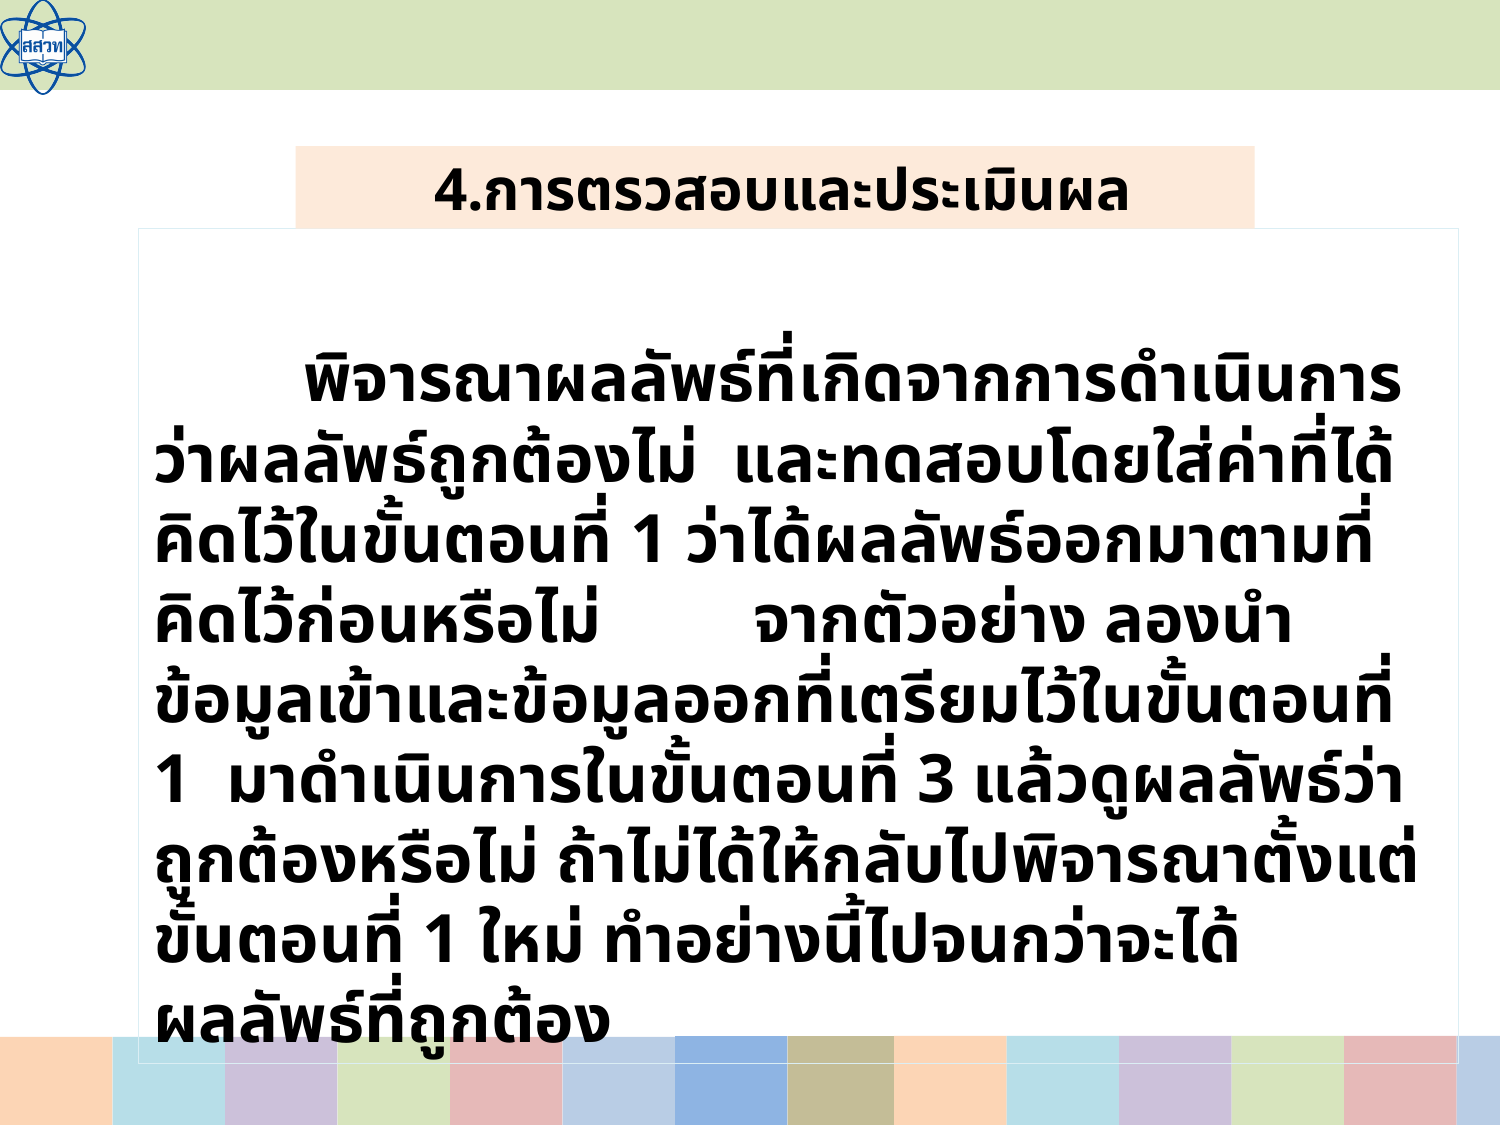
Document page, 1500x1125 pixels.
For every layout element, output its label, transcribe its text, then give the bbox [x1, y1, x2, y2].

text_box พิจารณาผลลัพธ์ที่เกิดจากการดำเนินการ ว่าผลลัพธ์ถูกต้องไม่ และทดสอบโดยใส่ค่าที่ได้คิดไว้ในขั้นตอนที่ 1 ว่าได้ผลลัพธ์ออกมาตามที่คิดไว้ก่อนหรือไม่ จากตัวอย่าง ลองนำข้อมูลเข้าและข้อมูลออกที่เตรียมไว้ในขั้นตอนที่ 1 มาดำเนินการในขั้นตอนที่ 3 แล้วดูผลลัพธ์ว่าถูกต้องหรือไม่ ถ้าไม่ได้ให้กลับไปพิจารณาตั้งแต่ขั้นตอนที่ 1 ใหม่ ทำอย่างนี้ไปจนกว่าจะได้ผลลัพธ์ที่ถูกต้อง [138, 228, 1459, 1064]
text_box 4.การตรวสอบและประเมินผล [294, 144, 1257, 231]
picture [0, 0, 86, 95]
